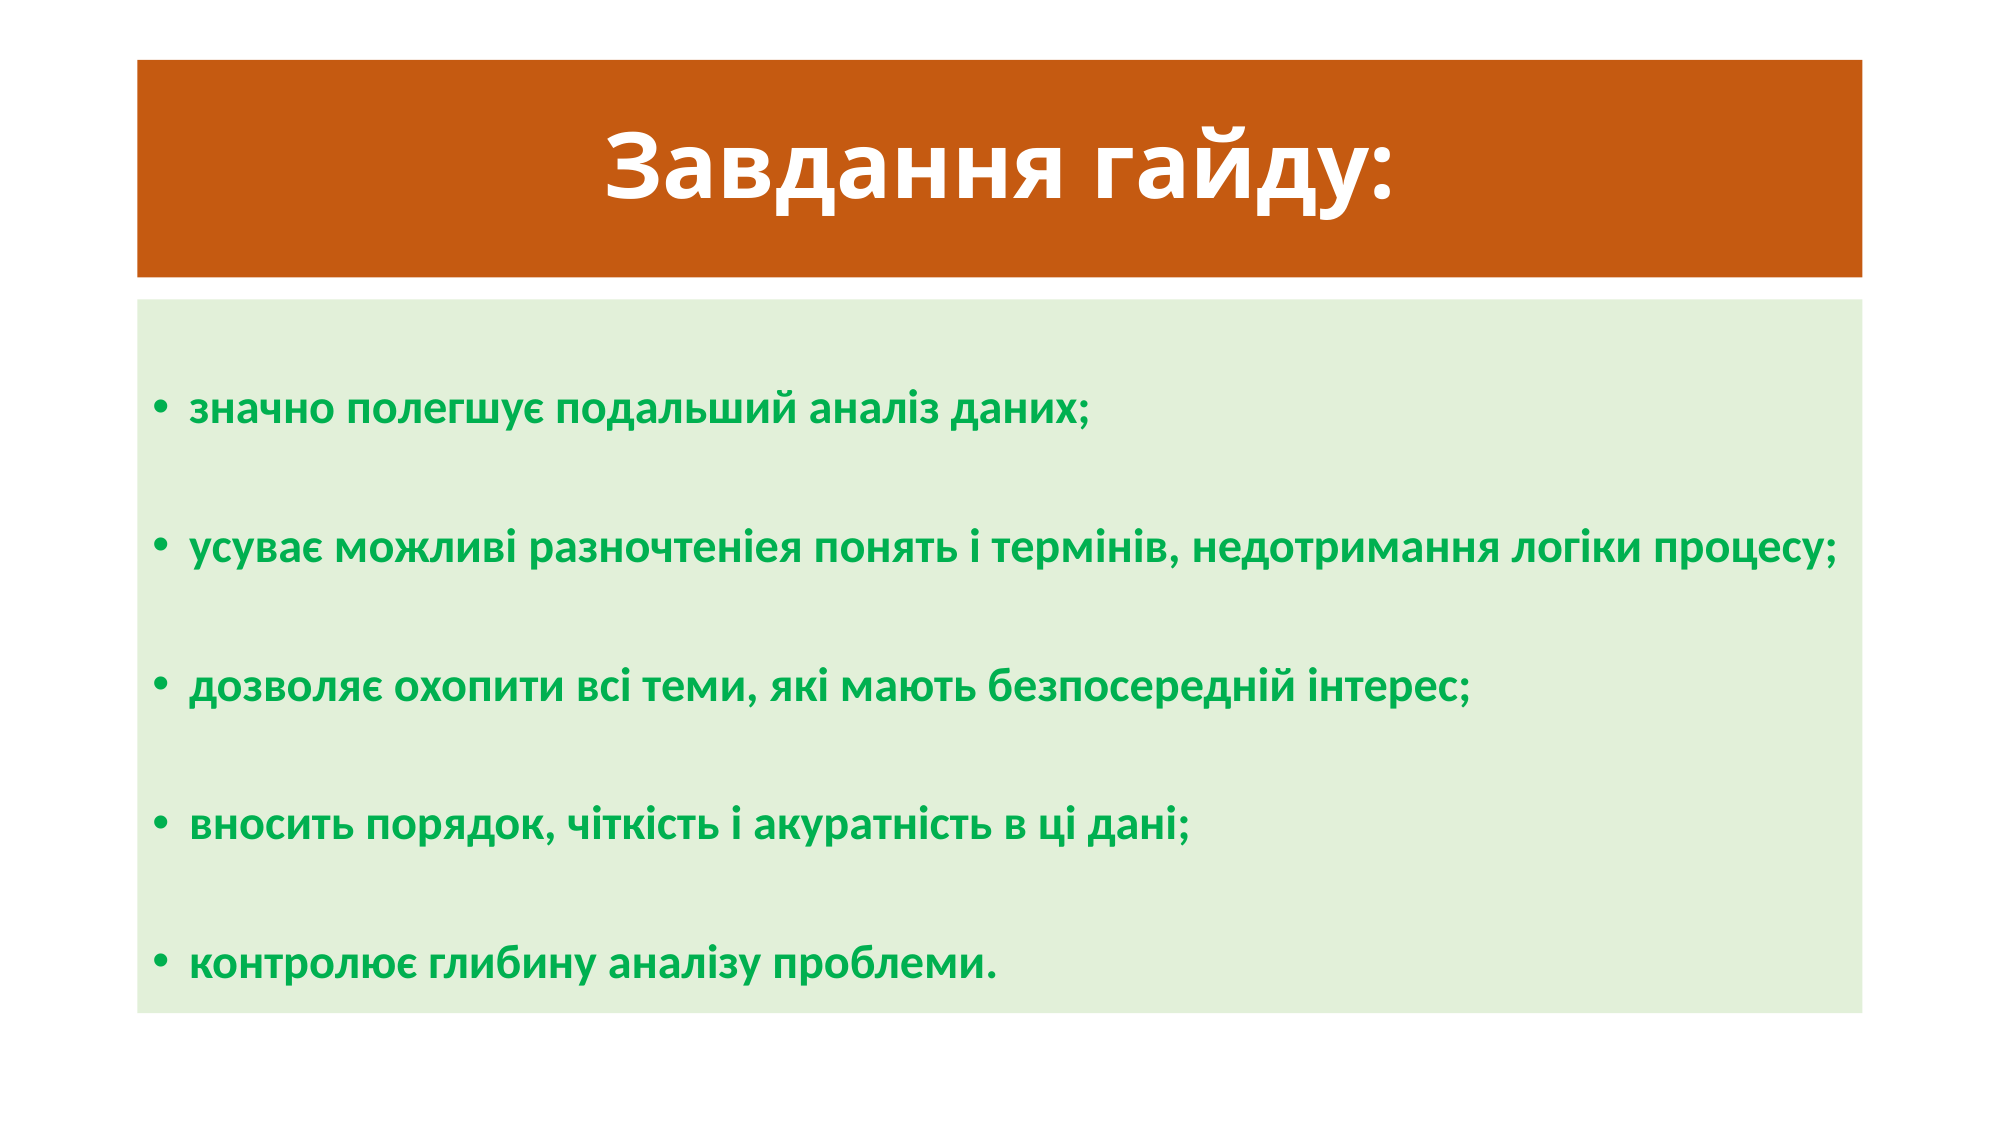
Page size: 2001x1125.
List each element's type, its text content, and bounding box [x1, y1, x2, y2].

title Завдання гайду: [137, 59, 1863, 278]
list значно полегшує подальший аналіз даних; усуває можливі разночтеніея понять і термінів, недотримання логіки процесу; дозволяє охопити всі теми, які мають безпосередній інтерес; вносить порядок, чіткість і акуратність в ці дані; контролює глибину аналізу проблеми. [137, 299, 1863, 1014]
